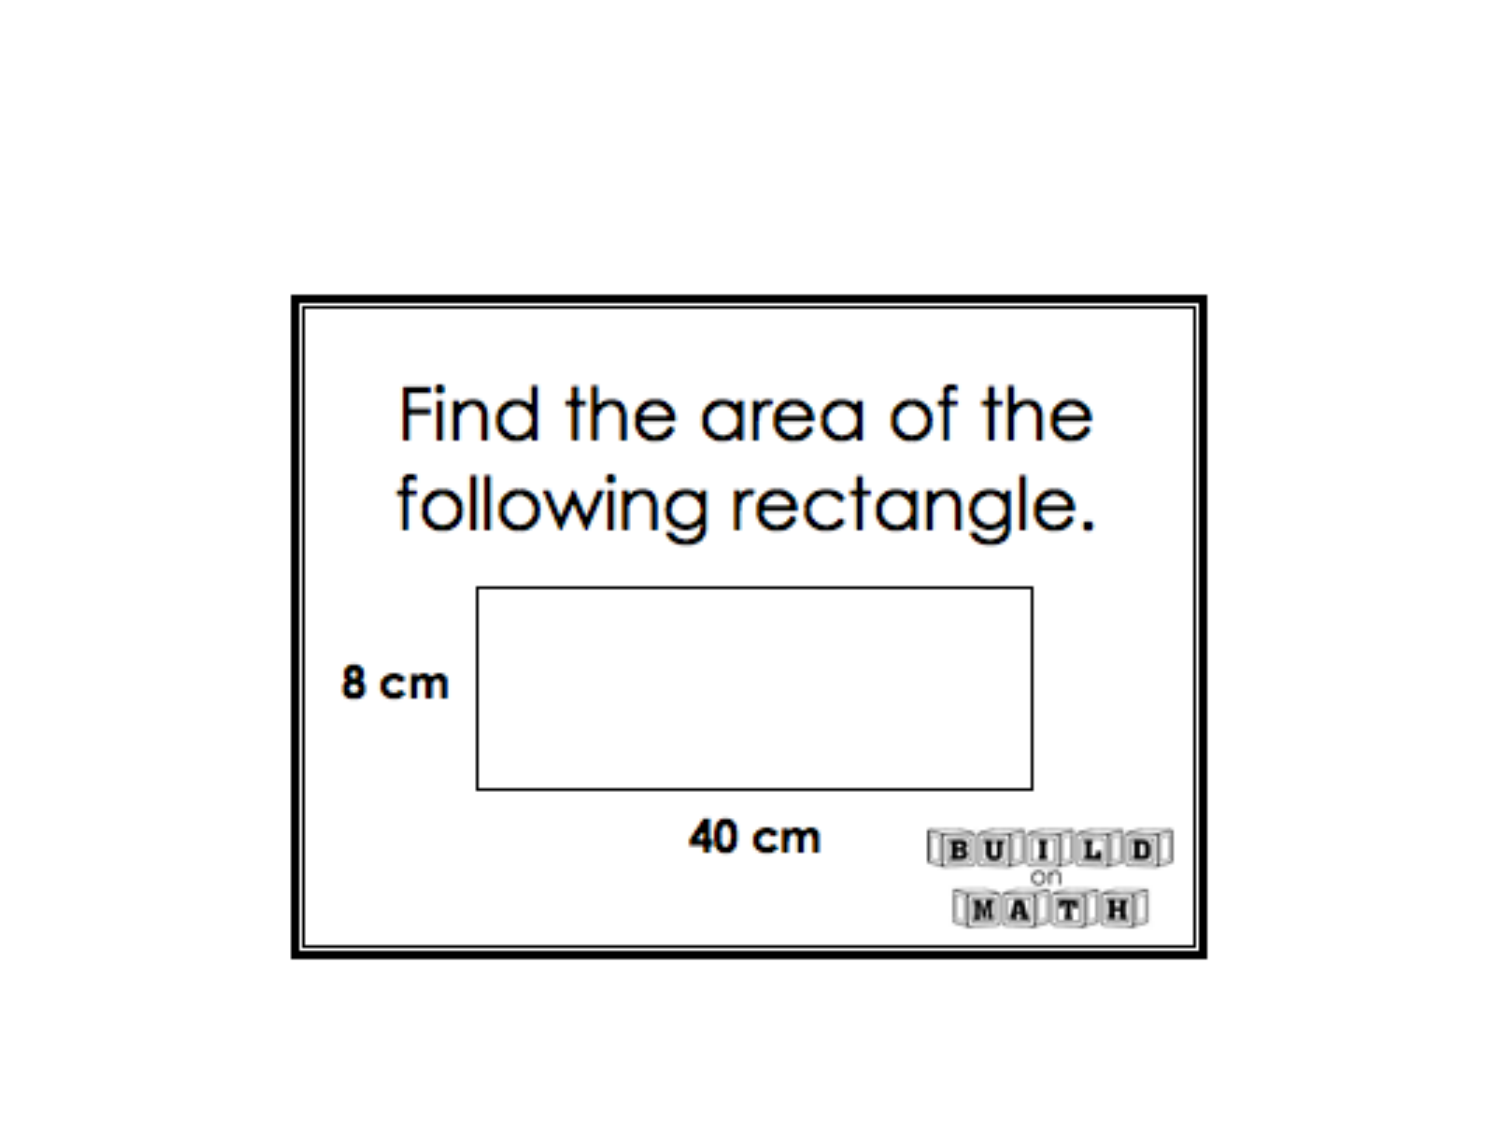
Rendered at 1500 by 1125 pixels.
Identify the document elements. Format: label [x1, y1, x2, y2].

list [74, 262, 1426, 1006]
